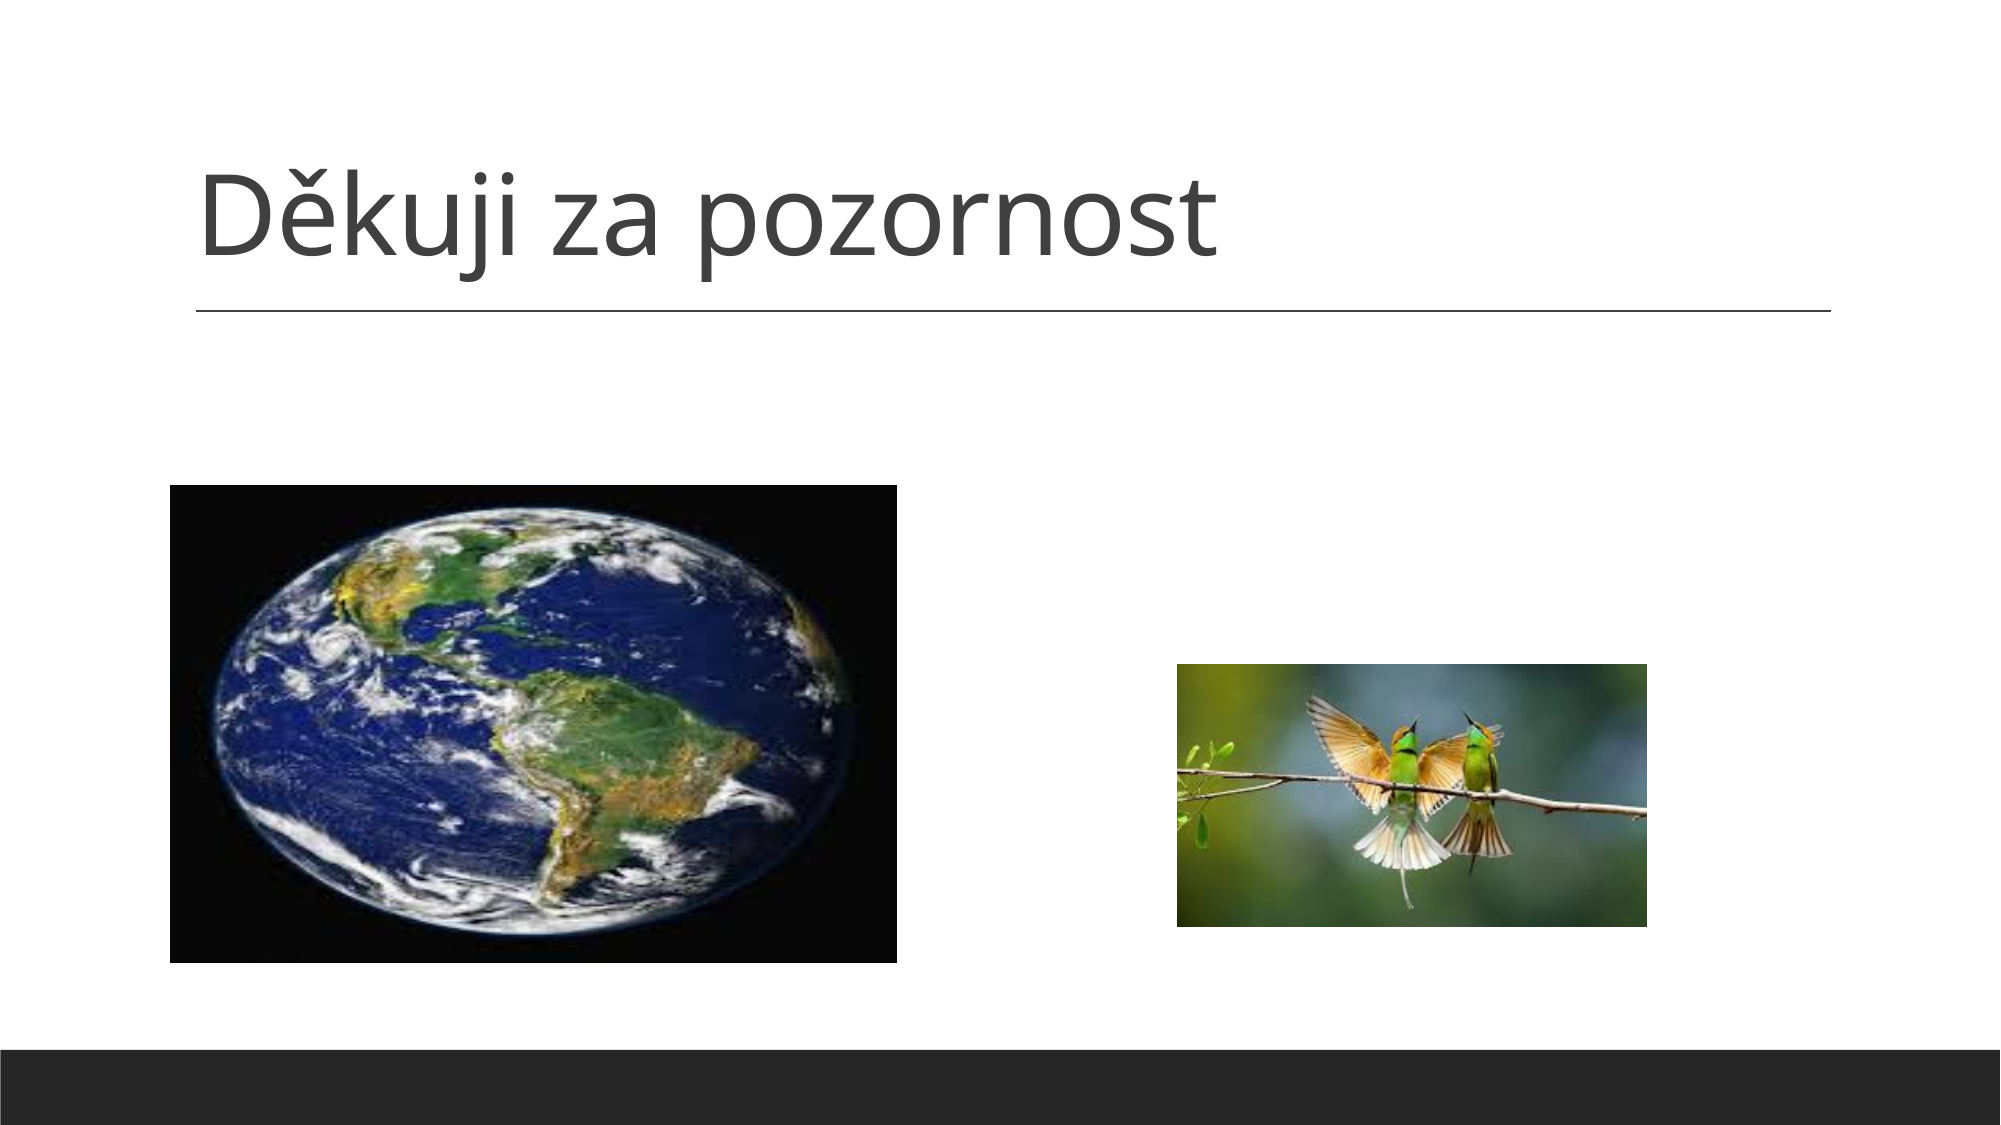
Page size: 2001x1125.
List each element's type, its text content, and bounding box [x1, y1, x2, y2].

title Děkuji za pozornost [180, 47, 1830, 285]
picture [1176, 663, 1647, 928]
picture [169, 484, 898, 964]
